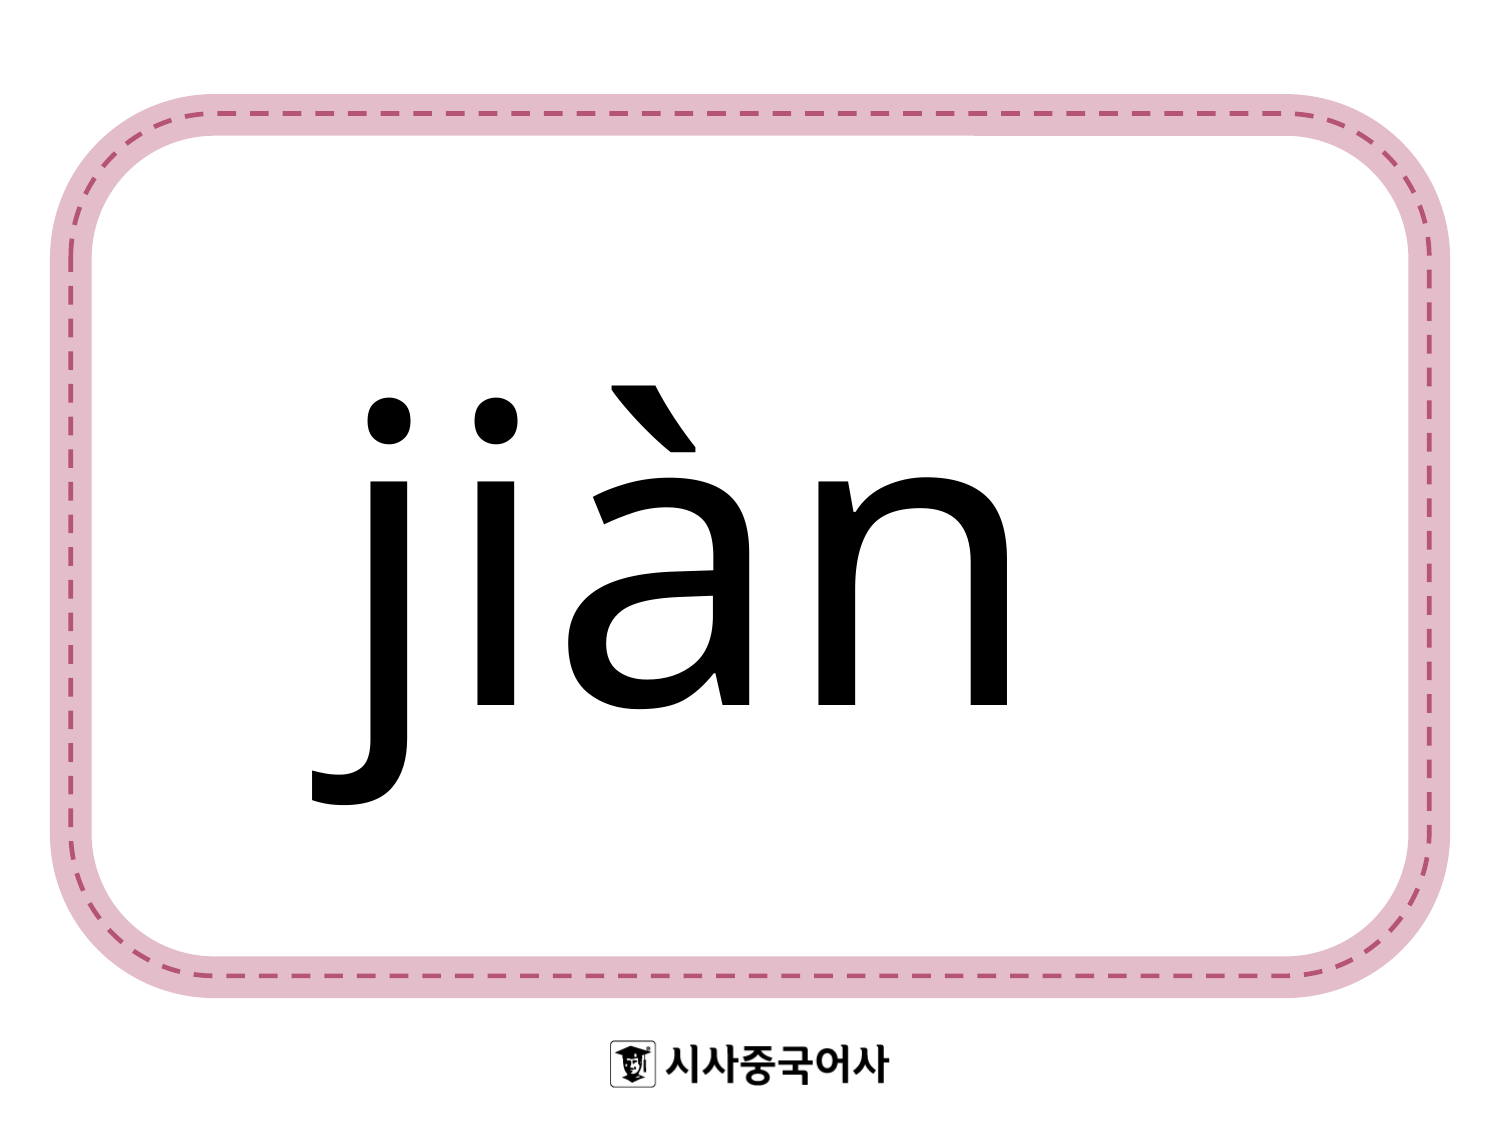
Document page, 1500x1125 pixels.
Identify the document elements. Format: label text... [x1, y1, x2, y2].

text_box jiàn [145, 189, 1354, 853]
picture [602, 1034, 898, 1094]
